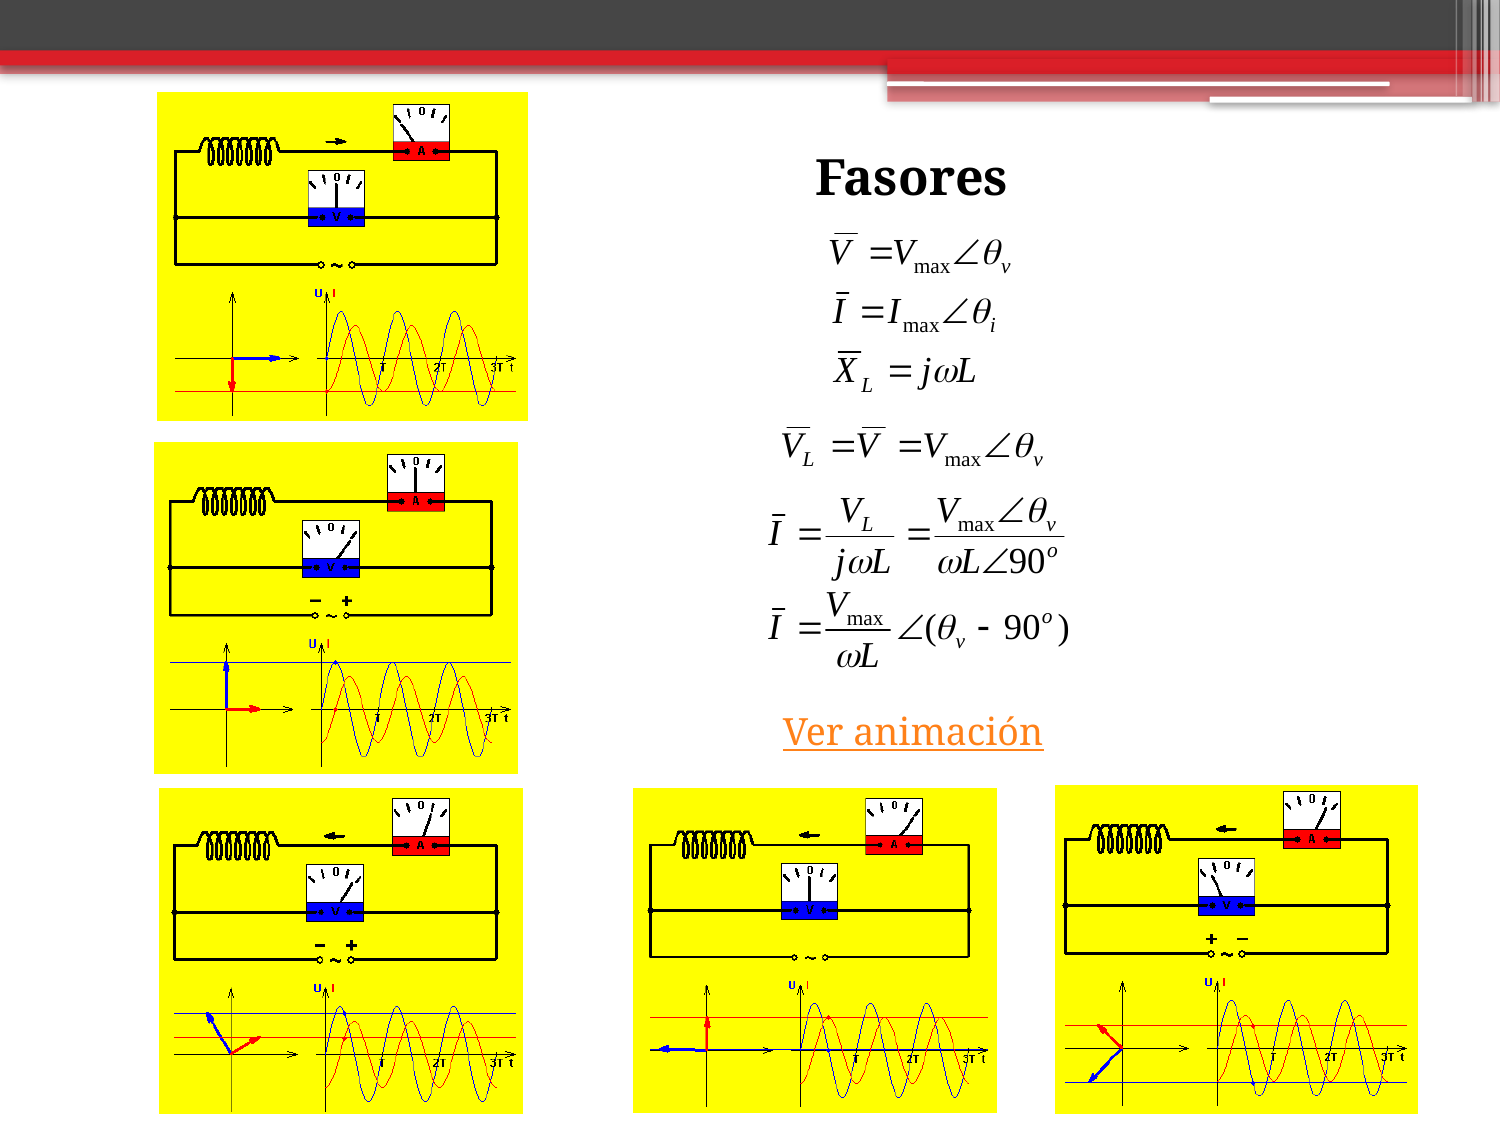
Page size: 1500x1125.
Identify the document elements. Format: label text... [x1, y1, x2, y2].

text_box Ver animación [768, 700, 1059, 767]
picture [1055, 785, 1419, 1114]
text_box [777, 418, 1051, 476]
picture [154, 441, 519, 774]
picture [159, 788, 523, 1114]
picture [157, 91, 528, 421]
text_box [761, 487, 1072, 579]
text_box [825, 225, 1018, 401]
picture [633, 787, 997, 1113]
text_box Fasores [800, 138, 1024, 213]
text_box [761, 581, 1076, 676]
